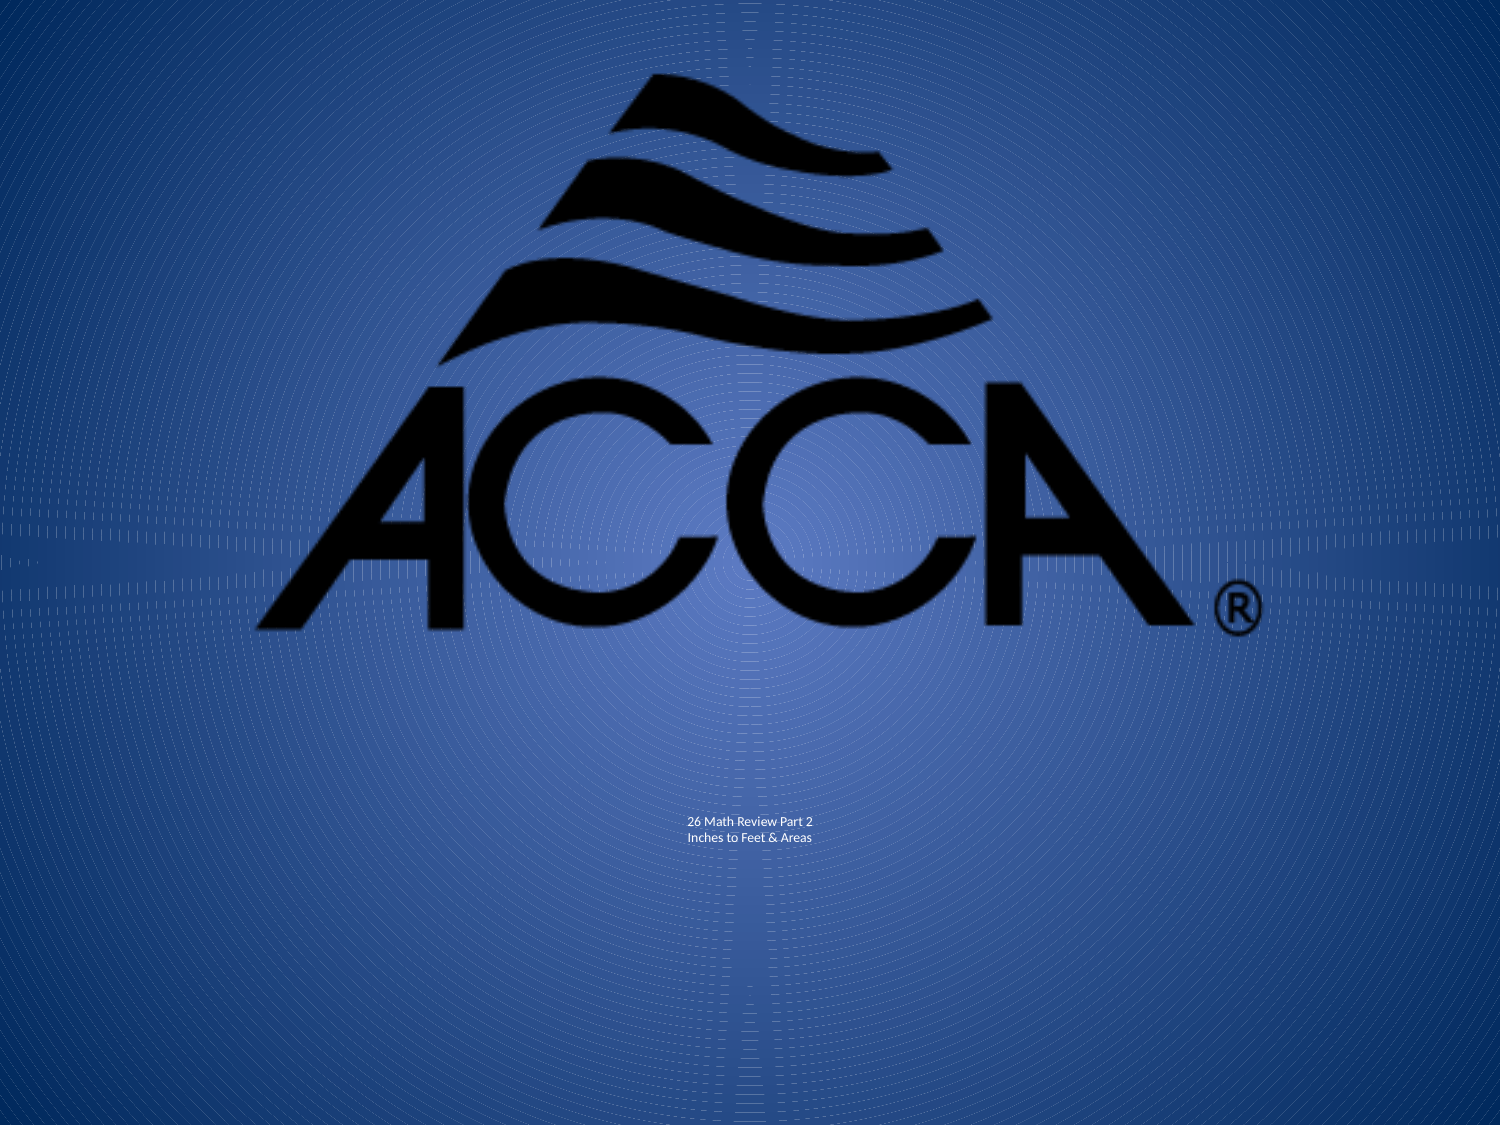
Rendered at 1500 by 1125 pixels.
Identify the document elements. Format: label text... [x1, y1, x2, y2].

picture [208, 12, 1306, 726]
title 26 Math Review Part 2 Inches to Feet & Areas [12, 787, 1488, 888]
